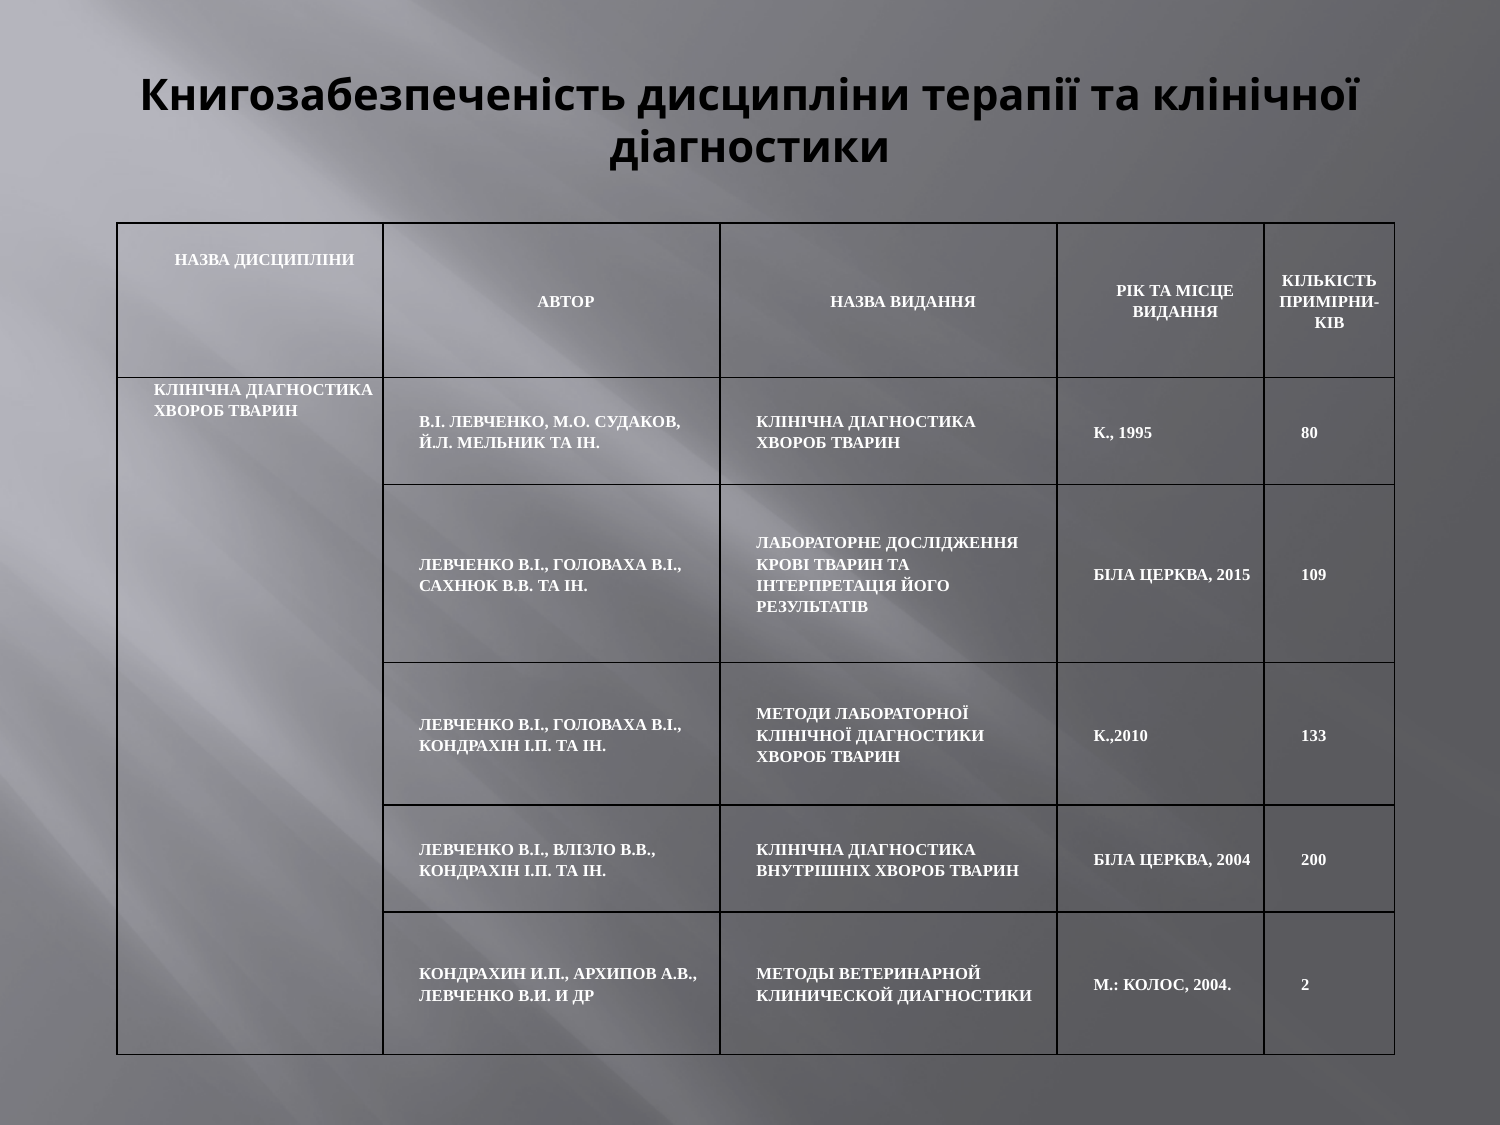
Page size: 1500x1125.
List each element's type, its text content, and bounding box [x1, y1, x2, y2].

table_cell 200 [1265, 806, 1394, 911]
table_cell К., 1995 [1058, 378, 1263, 484]
table_cell М.: Колос, 2004. [1058, 913, 1263, 1054]
table_header кількість примірни-ків [1265, 224, 1394, 377]
table_header рік та місце видання [1058, 224, 1263, 377]
table_cell Левченко В.І., Влізло В.В., Кондрахін І.П. та ін. [384, 806, 719, 911]
table_cell 133 [1265, 663, 1394, 804]
table_cell левченко в.і., головаха в.і., сахнюк в.в. та ін. [384, 485, 719, 662]
table_cell Методы ветеринарной клинической диагностики [721, 913, 1056, 1054]
table_cell левченко в.і., головаха в.і., кондрахін і.п. та ін. [384, 663, 719, 804]
table_header назва видання [721, 224, 1056, 377]
table_cell методи лабораторної клінічної діагностики хвороб тварин [721, 663, 1056, 804]
table_cell Кондрахин И.П., Архипов А.В., Левченко В.И. и др [384, 913, 719, 1054]
table_cell 109 [1265, 485, 1394, 662]
table_cell В.І. Левченко, М.О. Судаков, Й.Л. Мельник та ін. [384, 378, 719, 484]
table_cell Клінічна діагностика внутрішніх хвороб тварин [721, 806, 1056, 911]
table_cell к.,2010 [1058, 663, 1263, 804]
table_cell 80 [1265, 378, 1394, 484]
table_cell Клінічна діагностика хвороб тварин [118, 378, 382, 1054]
table_cell Клінічна діагностика хвороб тварин [721, 378, 1056, 484]
table_cell 2 [1265, 913, 1394, 1054]
table_cell біла церква, 2015 [1058, 485, 1263, 662]
title Книгозабезпеченість дисципліни терапії та клінічної діагностики [75, 58, 1425, 233]
table_header автор [384, 224, 719, 377]
table_header назва дисципліни [118, 224, 382, 377]
table_cell лабораторне дослідження крові тварин та інтерпретація його результатів [721, 485, 1056, 662]
table_cell Біла Церква, 2004 [1058, 806, 1263, 911]
